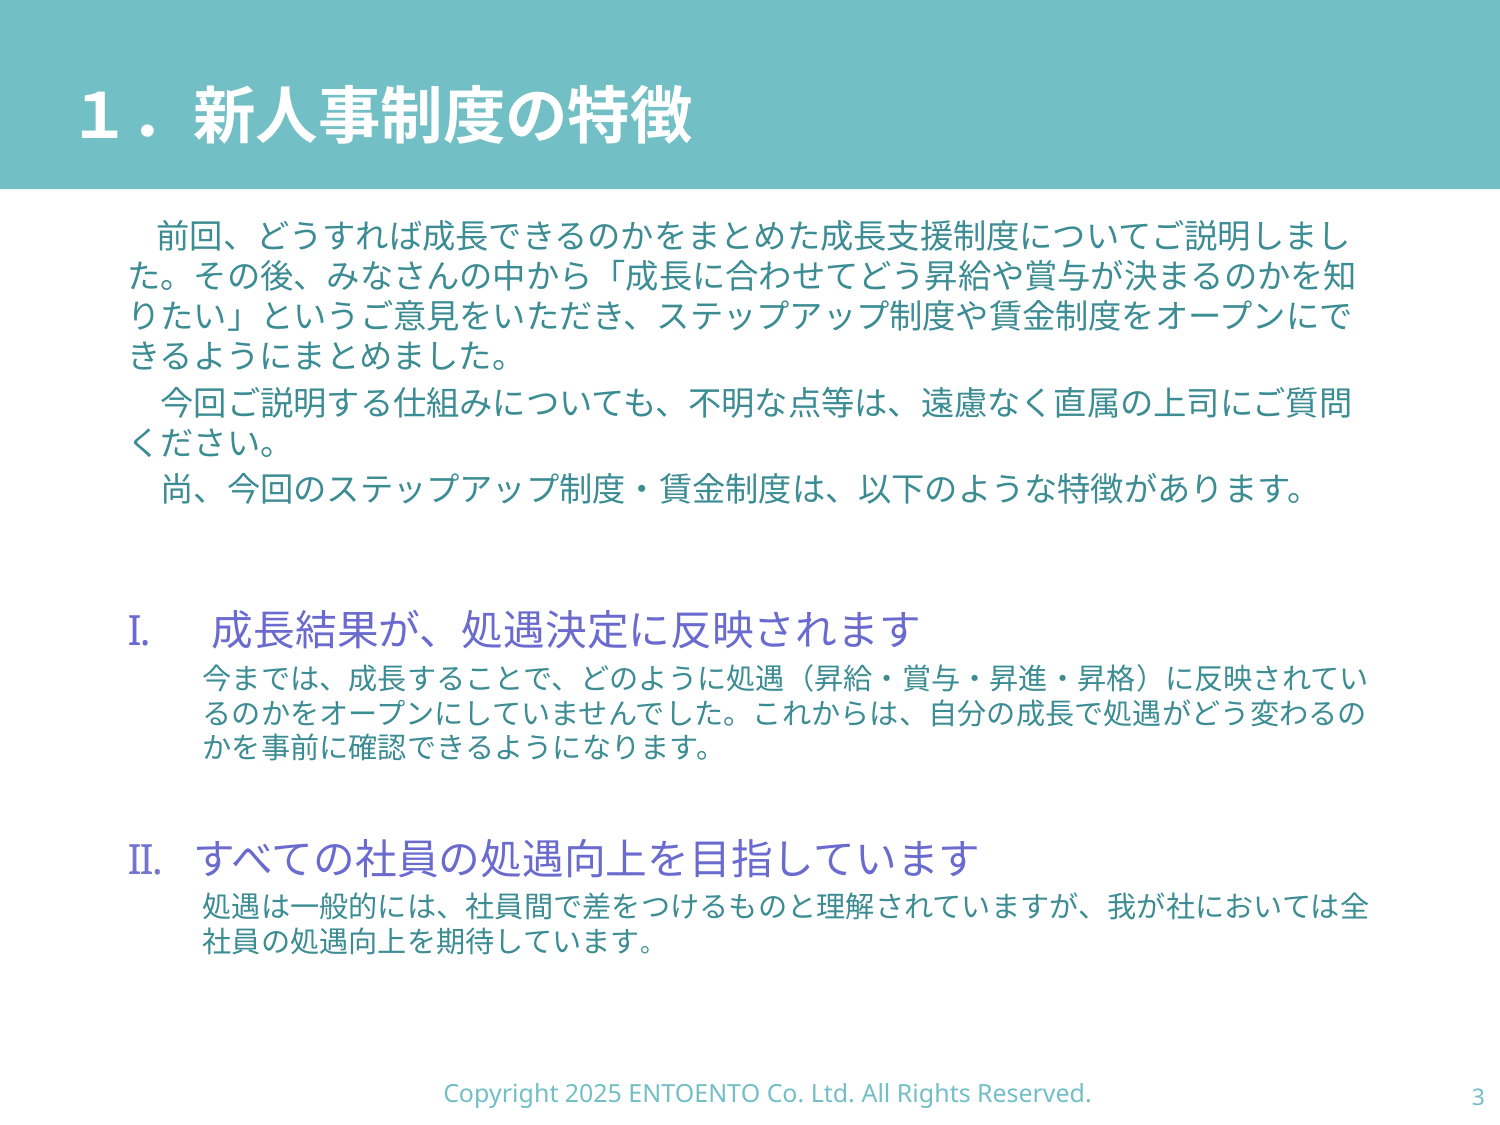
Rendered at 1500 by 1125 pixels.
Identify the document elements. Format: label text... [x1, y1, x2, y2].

footer Copyright 2025 ENTOENTO Co. Ltd. All Rights Reserved. [206, 1070, 1331, 1125]
slide_number 2 [1187, 1074, 1500, 1121]
title １．新人事制度の特徴 [53, 42, 1388, 185]
list 前回、どうすれば成長できるのかをまとめた成長支援制度についてご説明しました。その後、みなさんの中から「成長に合わせてどう昇給や賞与が決まるのかを知りたい」というご意見をいただき、ステップアップ制度や賃金制度をオープンにできるようにまとめました。 今回ご説明する仕組みについても、不明な点等は、遠慮なく直属の上司にご質問ください。 尚、今回のステップアップ制度・賃金制度は、以下のような特徴があります。 成長結果が、処遇決定に反映されます 今までは、成長することで、どのように処遇（昇給・賞与・昇進・昇格）に反映されているのかをオープンにしていませんでした。これからは、自分の成長で処遇がどう変わるのかを事前に確認できるようになります。 すべての社員の処遇向上を目指しています 処遇は一般的には、社員間で差をつけるものと理解されていますが、我が社においては全社員の処遇向上を期待しています。 [112, 208, 1388, 1012]
